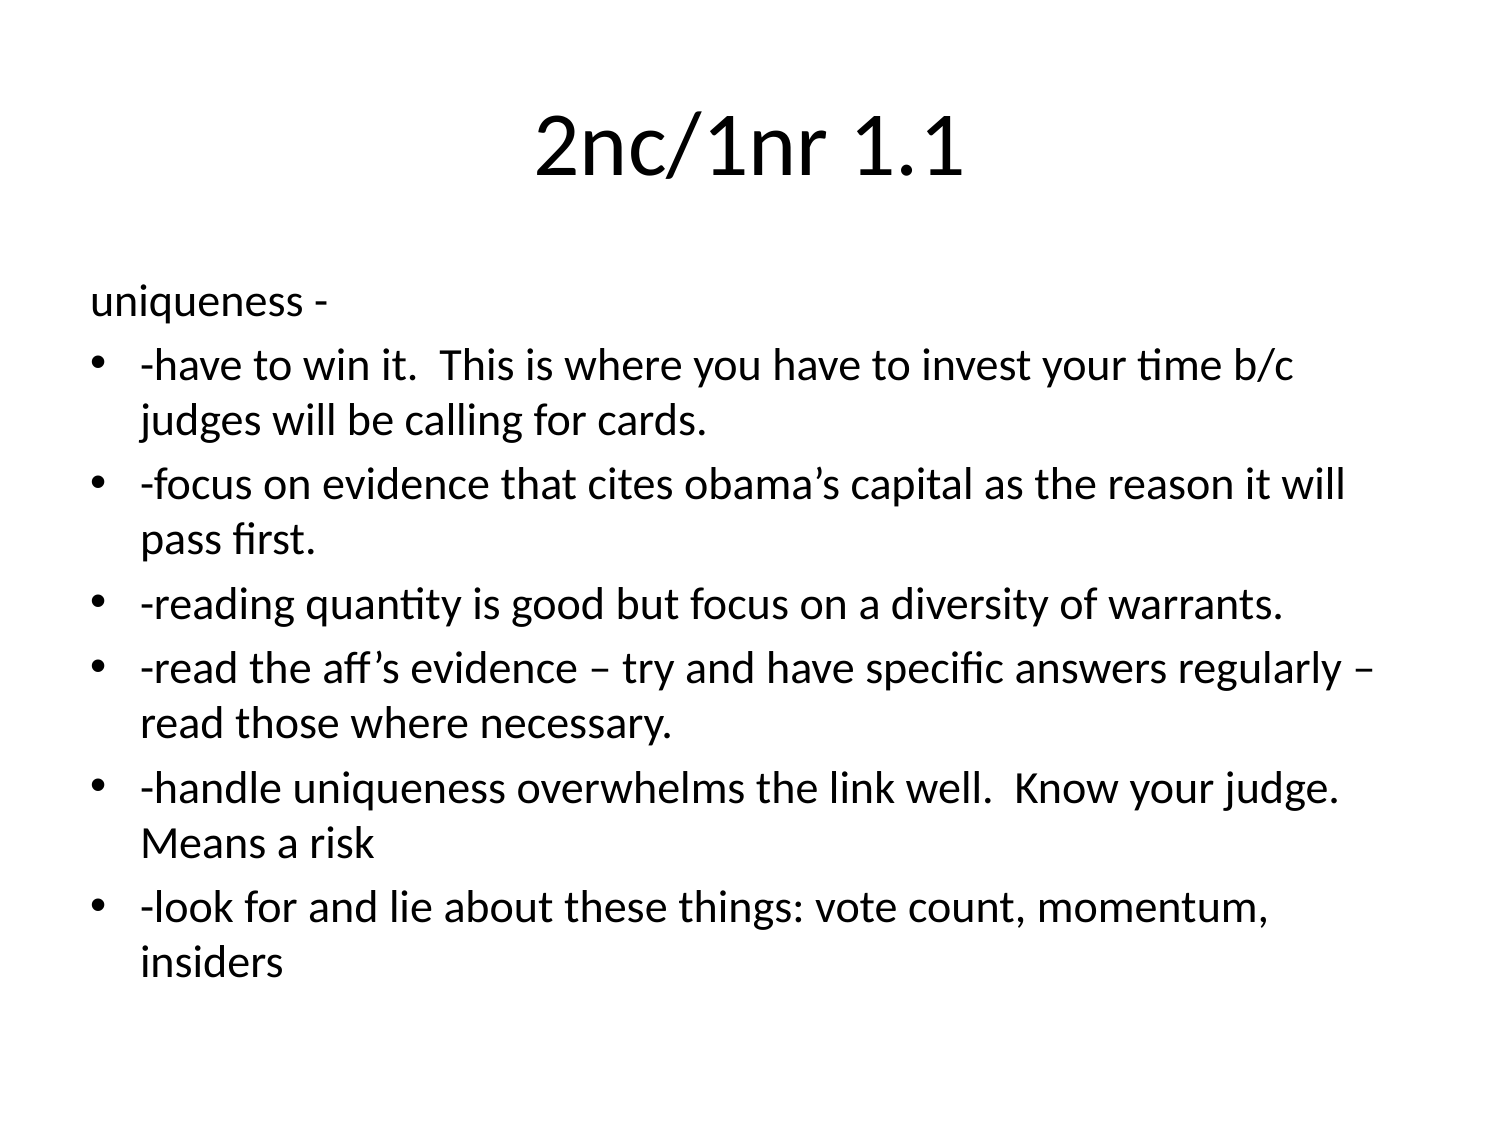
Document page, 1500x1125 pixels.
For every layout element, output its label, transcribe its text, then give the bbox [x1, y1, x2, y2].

title 2nc/1nr 1.1 [75, 45, 1425, 233]
list uniqueness - -have to win it. This is where you have to invest your time b/c judges will be calling for cards. -focus on evidence that cites obama’s capital as the reason it will pass first. -reading quantity is good but focus on a diversity of warrants. -read the aff’s evidence – try and have specific answers regularly – read those where necessary. -handle uniqueness overwhelms the link well. Know your judge. Means a risk -look for and lie about these things: vote count, momentum, insiders [75, 262, 1425, 1005]
